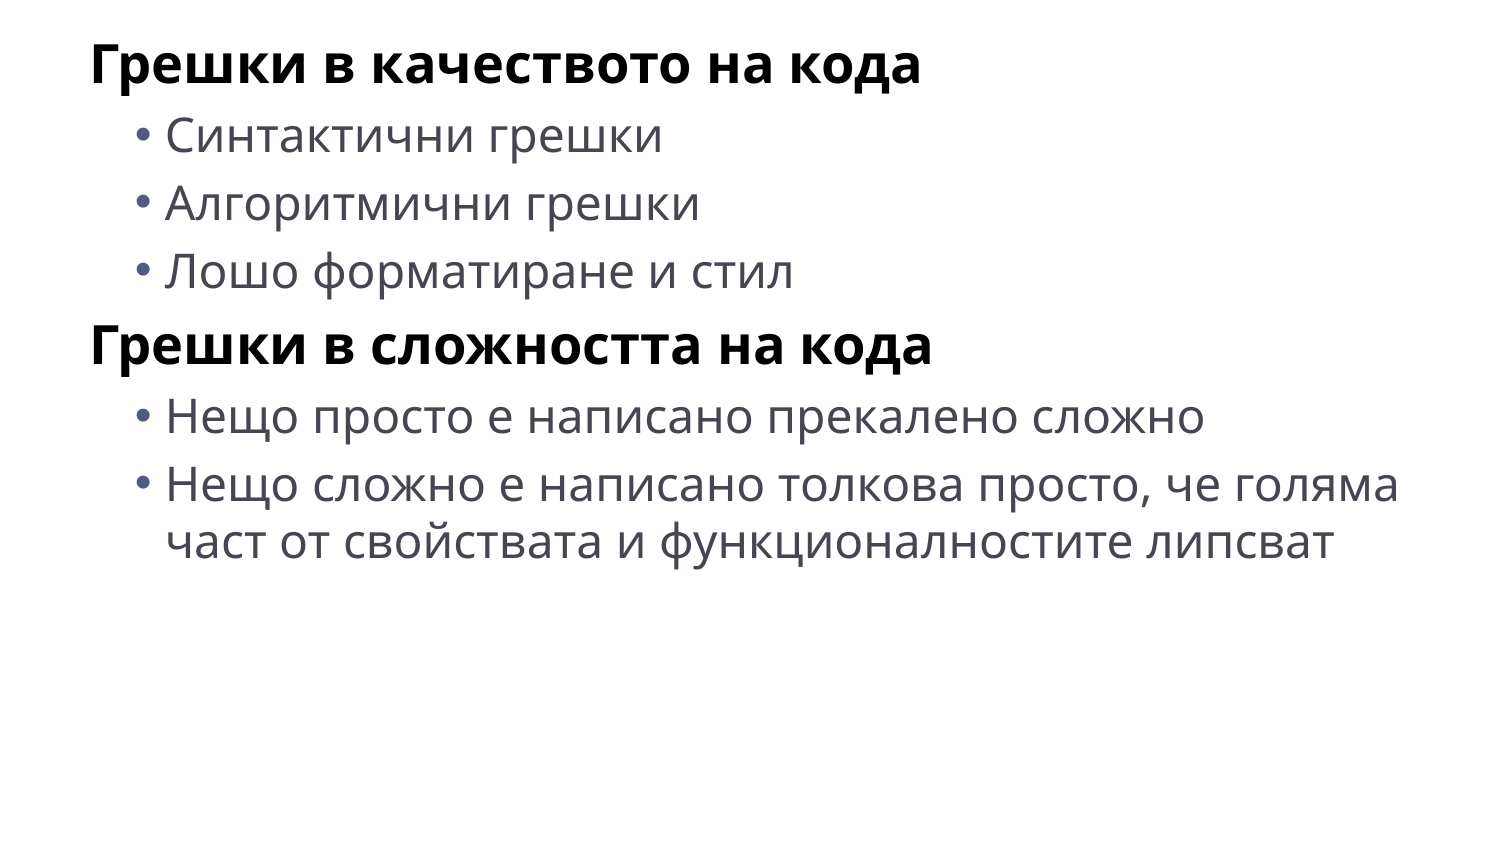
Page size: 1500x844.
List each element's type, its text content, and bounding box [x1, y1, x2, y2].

list Грешки в качеството на кода Синтактични грешки Алгоритмични грешки Лошо форматиране и стил Грешки в сложността на кода Нещо просто е написано прекалено сложно Нещо сложно е написано толкова просто, че голяма част от свойствата и функционалностите липсват [75, 21, 1475, 835]
